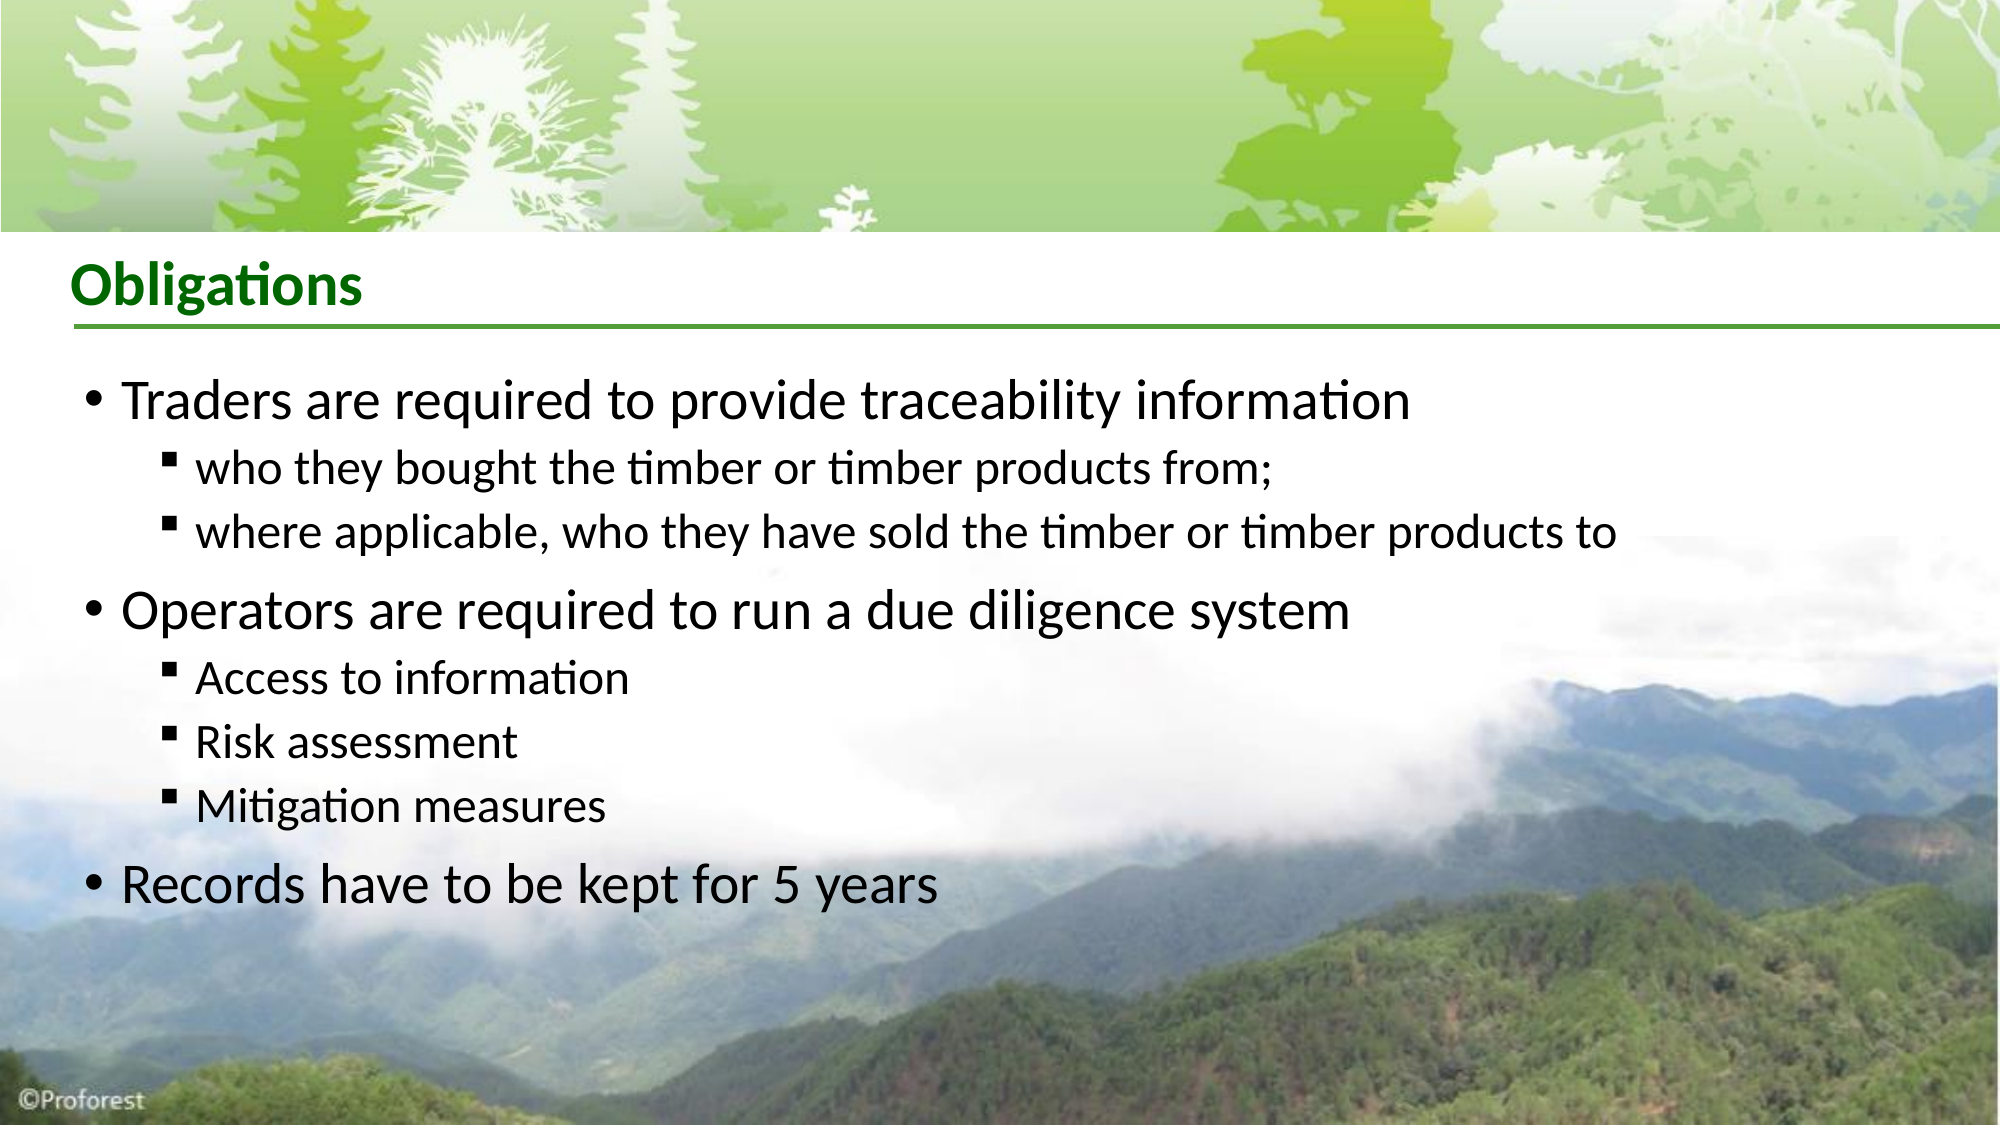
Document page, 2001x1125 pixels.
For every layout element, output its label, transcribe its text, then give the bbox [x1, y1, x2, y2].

title Obligations [55, 191, 1406, 380]
picture [0, 536, 2000, 1125]
list Traders are required to provide traceability information who they bought the timber or timber products from; where applicable, who they have sold the timber or timber products to Operators are required to run a due diligence system Access to information Risk assessment Mitigation measures Records have to be kept for 5 years [68, 362, 1973, 536]
picture [0, 0, 2000, 232]
